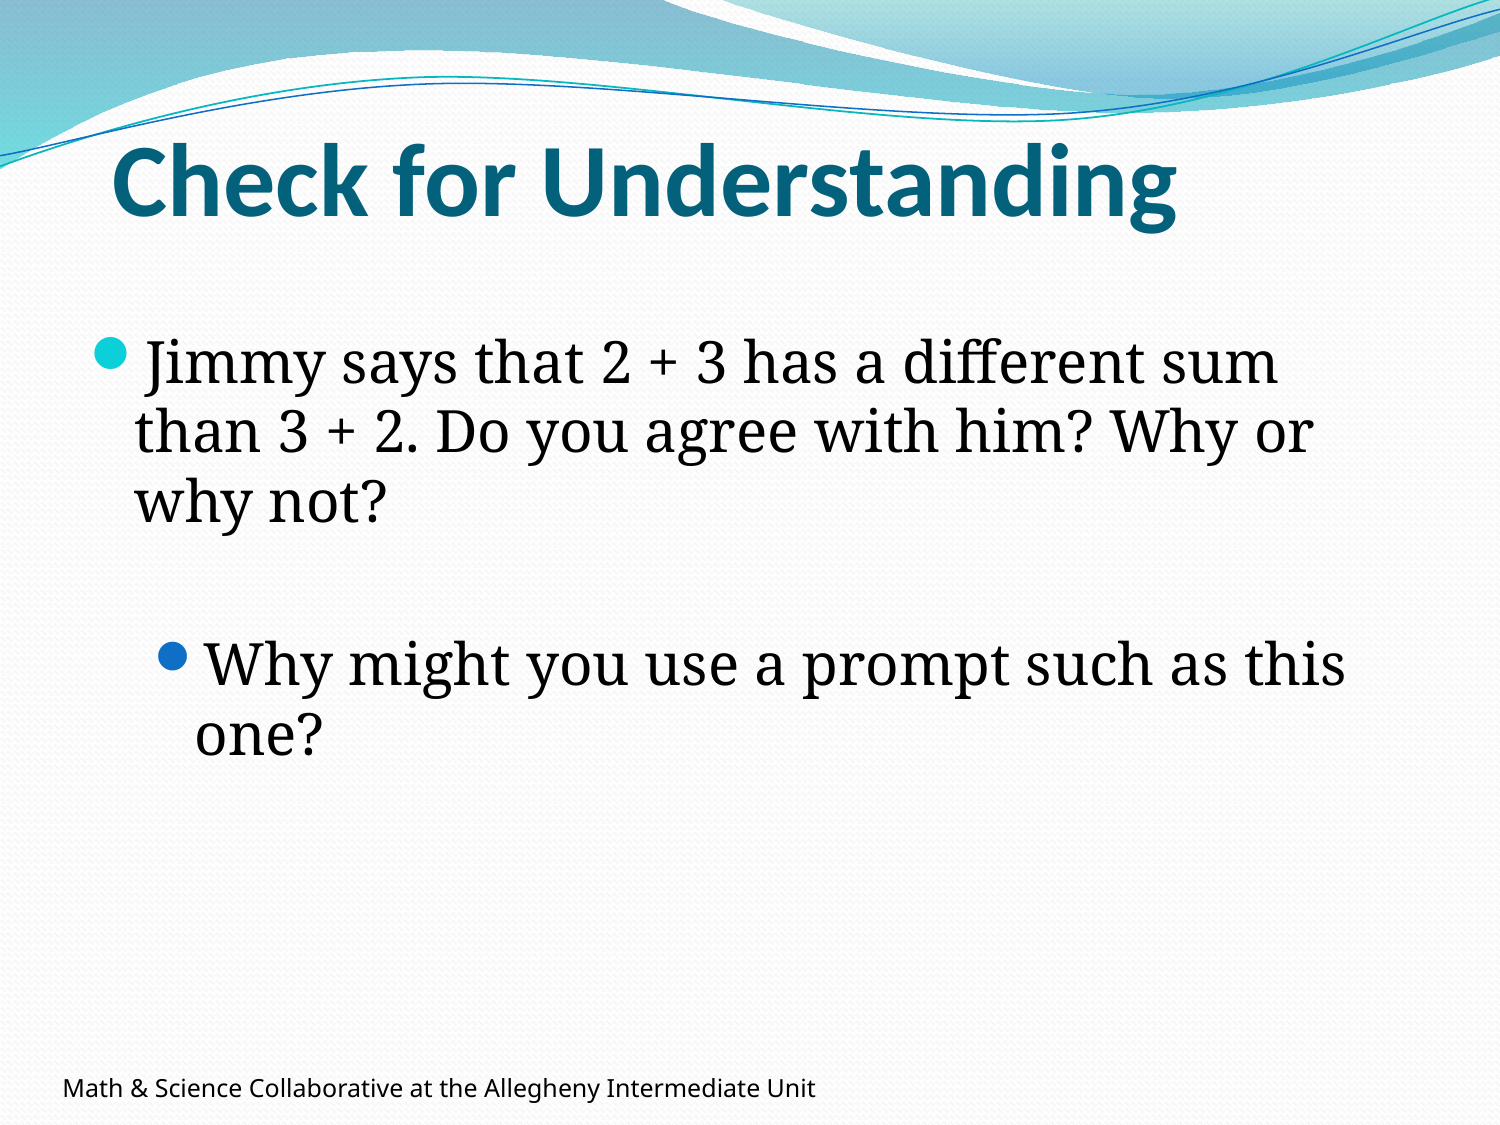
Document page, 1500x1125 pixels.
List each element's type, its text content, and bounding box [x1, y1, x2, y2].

title Check for Understanding [112, 24, 1240, 238]
footer Math & Science Collaborative at the Allegheny Intermediate Unit [62, 1025, 988, 1103]
list Jimmy says that 2 + 3 has a different sum than 3 + 2. Do you agree with him? Why or why not? Why might you use a prompt such as this one? [75, 317, 1425, 1038]
